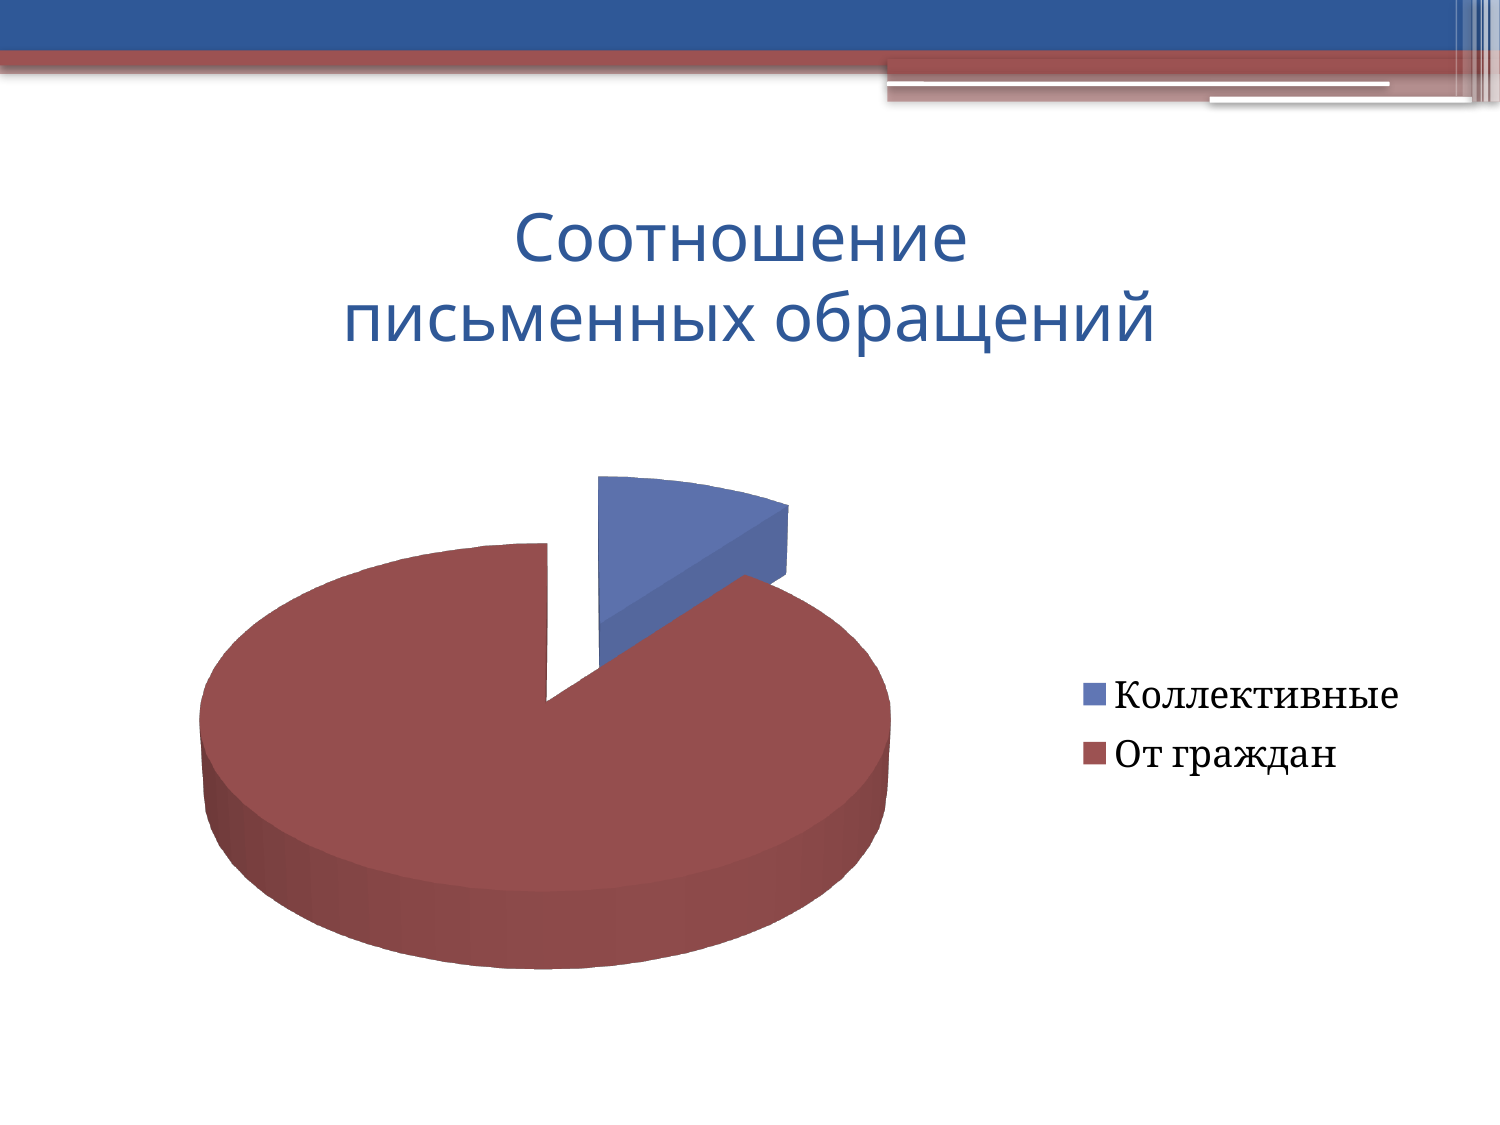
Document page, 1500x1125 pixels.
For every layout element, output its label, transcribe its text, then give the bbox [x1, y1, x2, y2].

title Соотношение письменных обращений [75, 187, 1425, 363]
chart [74, 368, 1426, 1079]
